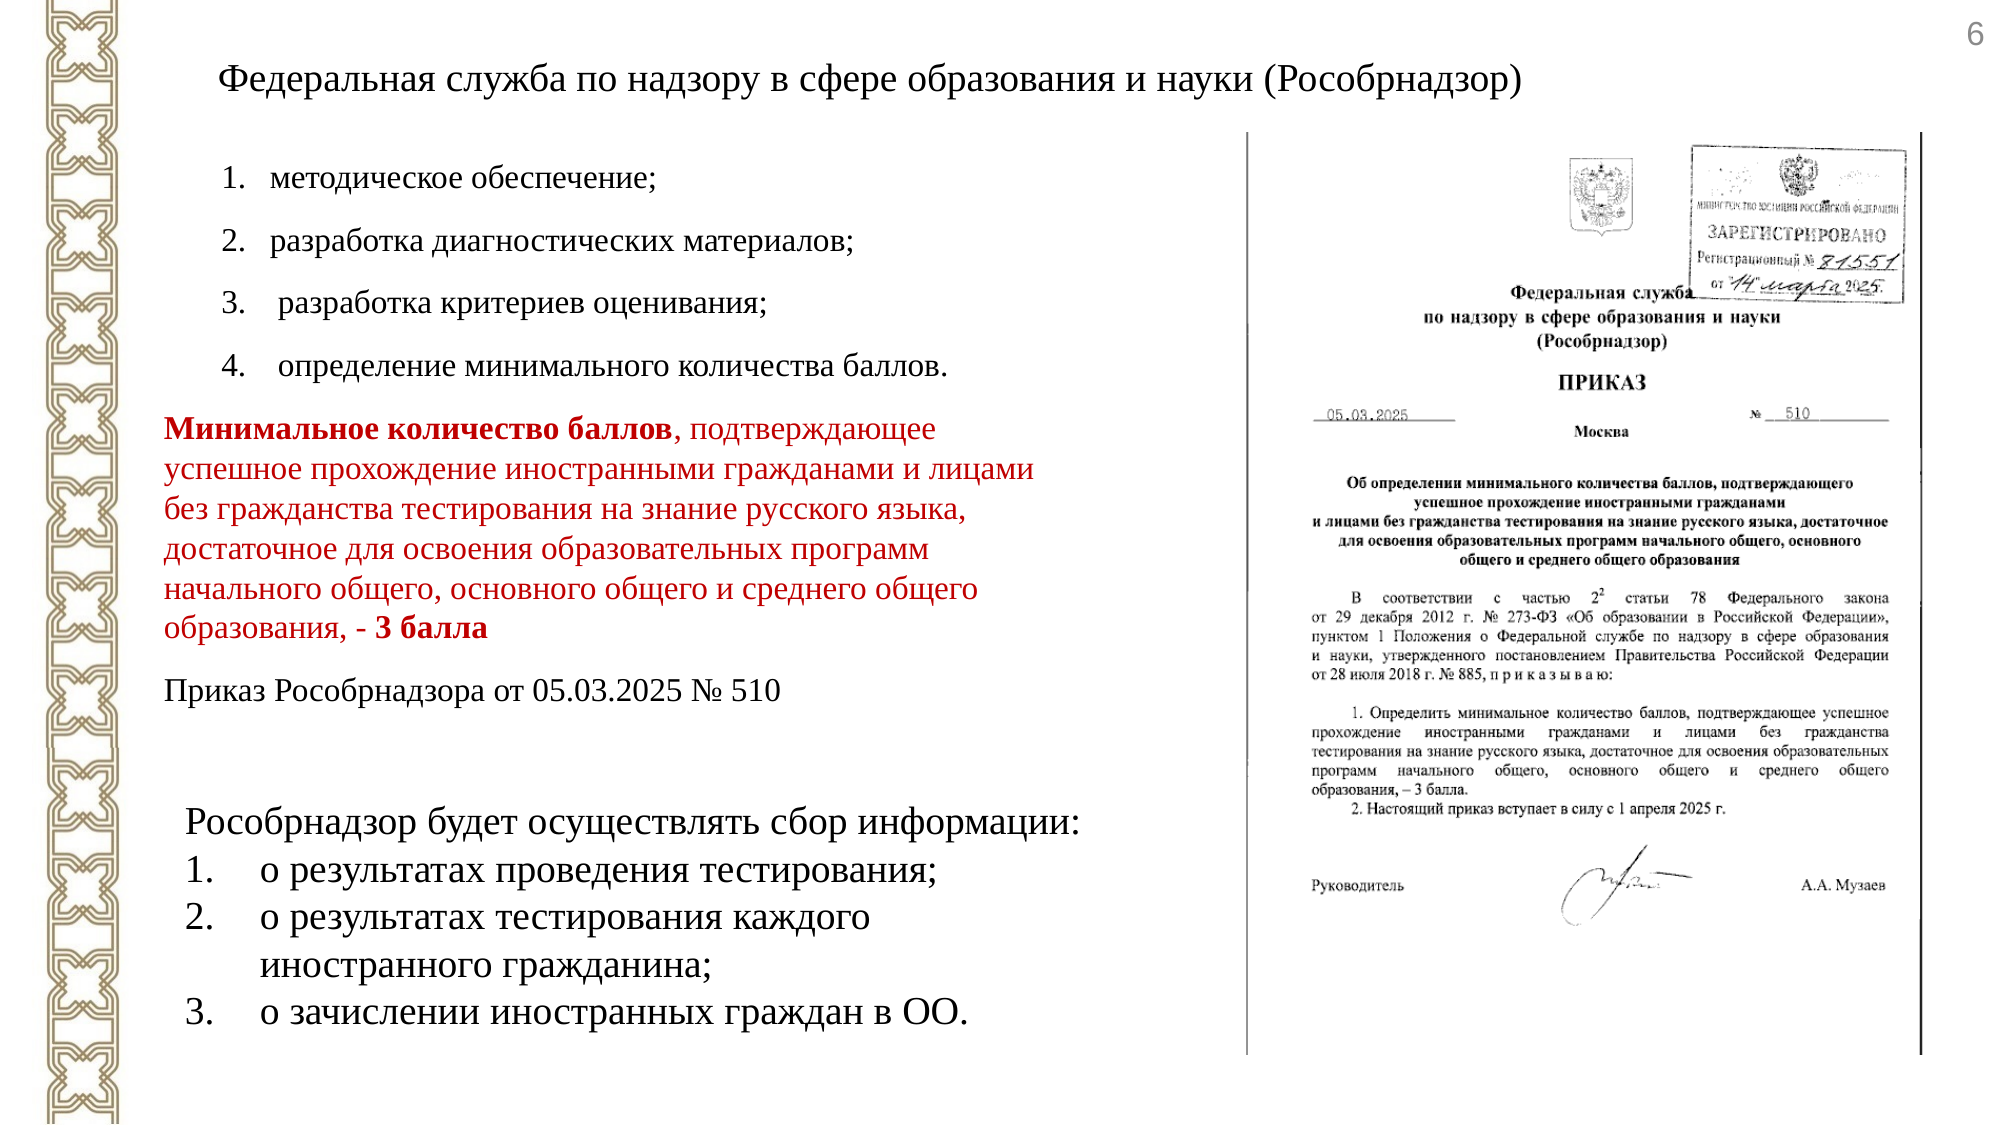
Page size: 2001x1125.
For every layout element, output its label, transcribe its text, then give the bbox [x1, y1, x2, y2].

picture [0, 0, 2001, 1125]
slide_number 6 [1533, 2, 2000, 63]
text_box методическое обеспечение; разработка диагностических материалов; разработка критериев оценивания; определение минимального количества баллов. Минимальное количество баллов, подтверждающее успешное прохождение иностранными гражданами и лицами без гражданства тестирования на знание русского языка, достаточное для освоения образовательных программ начального общего, основного общего и среднего общего образования, - 3 балла Приказ Рособрнадзора от 05.03.2025 № 510 [148, 147, 1212, 756]
text_box Федеральная служба по надзору в сфере образования и науки (Рособрнадзор) [202, 44, 1857, 107]
text_box Рособрнадзор будет осуществлять сбор информации: о результатах проведения тестирования; о результатах тестирования каждого иностранного гражданина; о зачислении иностранных граждан в ОО. [169, 787, 1102, 1088]
